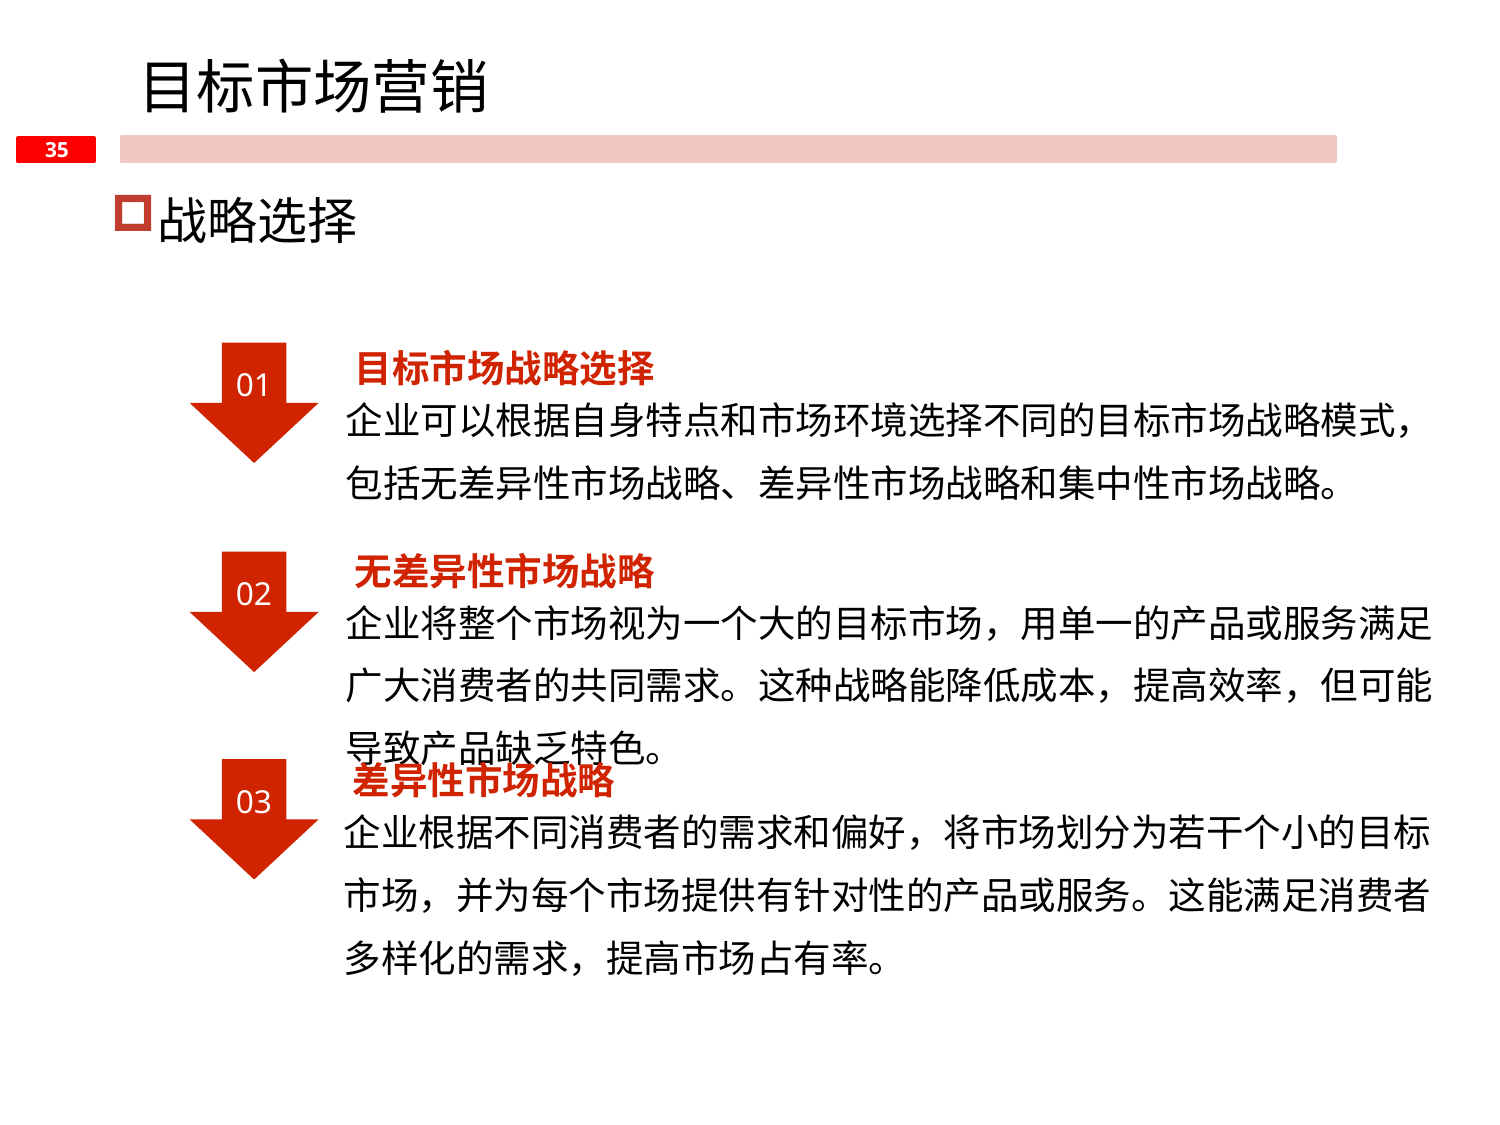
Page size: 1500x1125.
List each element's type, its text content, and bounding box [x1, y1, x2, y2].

text_box [299, 819, 319, 838]
text_box 03 [210, 764, 299, 875]
text_box 差异性市场战略 [344, 720, 1313, 786]
text_box [17, 129, 97, 189]
text_box [249, 875, 259, 880]
text_box [248, 458, 260, 464]
text_box [299, 402, 319, 422]
text_box 企业根据不同消费者的需求和偏好，将市场划分为若干个小的目标市场，并为每个市场提供有针对性的产品或服务。这能满足消费者多样化的需求，提高市场占有率。 [335, 786, 1448, 898]
text_box 无差异性市场战略 [346, 527, 1313, 577]
text_box [221, 551, 287, 557]
text_box [189, 611, 210, 631]
text_box [299, 611, 319, 631]
text_box [248, 667, 260, 673]
text_box 02 [210, 557, 299, 667]
text_box [221, 342, 287, 348]
text_box 企业将整个市场视为一个大的目标市场，用单一的产品或服务满足广大消费者的共同需求。这种战略能降低成本，提高效率，但可能导致产品缺乏特色。 [337, 577, 1450, 689]
text_box [189, 402, 210, 422]
text_box [189, 819, 210, 839]
text_box 目标市场营销 [123, 42, 958, 128]
text_box [221, 759, 287, 764]
text_box 战略选择 [96, 181, 1081, 276]
text_box 企业可以根据自身特点和市场环境选择不同的目标市场战略模式，包括无差异性市场战略、差异性市场战略和集中性市场战略。 [337, 375, 1450, 487]
text_box 目标市场战略选择 [346, 318, 1313, 375]
text_box 01 [210, 348, 299, 458]
